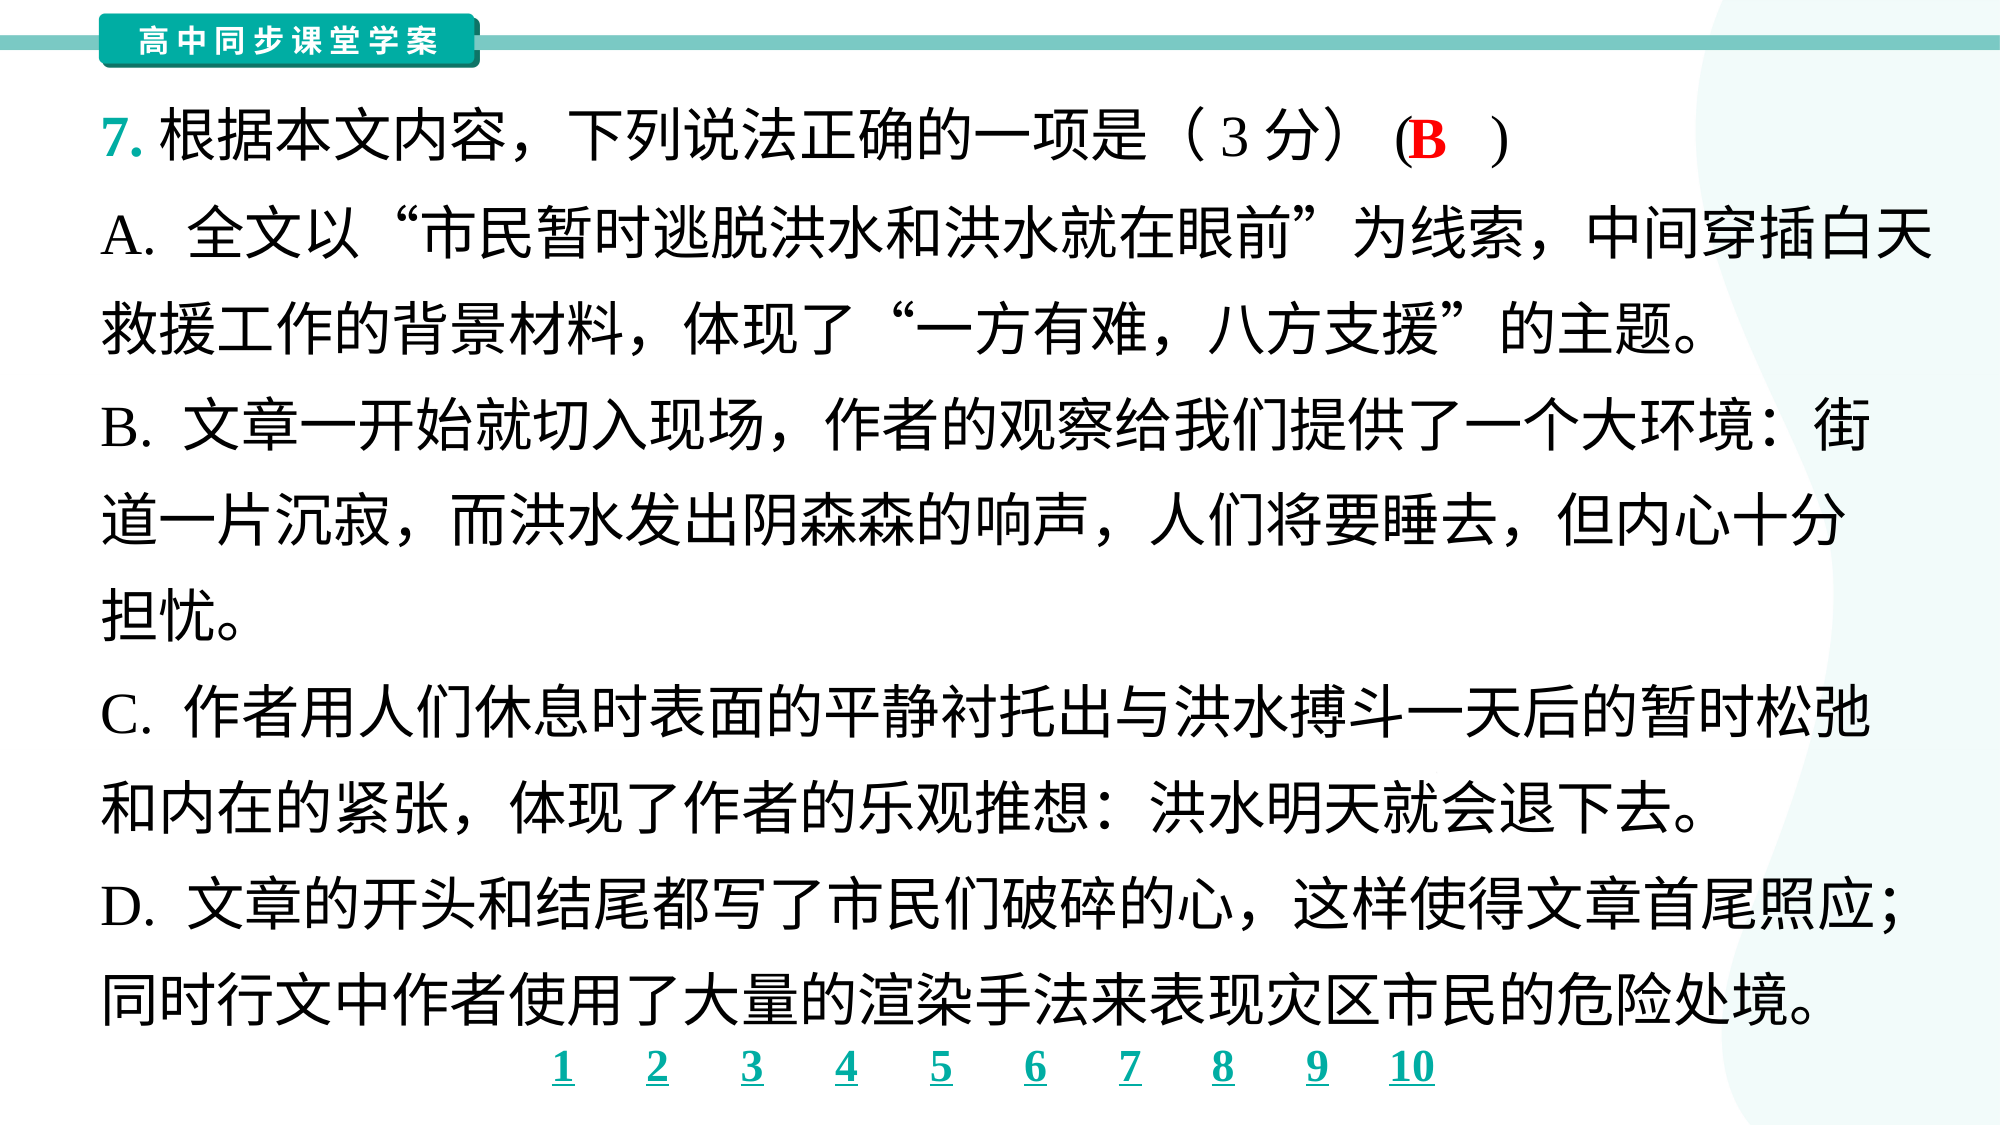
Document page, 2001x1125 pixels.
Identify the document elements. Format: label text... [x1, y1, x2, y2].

text_box A. 全文以“市民暂时逃脱洪水和洪水就在眼前”为线索，中间穿插白天 救援工作的背景材料，体现了“一方有难，八方支援”的主题。 B. 文章一开始就切入现场，作者的观察给我们提供了一个大环境：街 道一片沉寂，而洪水发出阴森森的响声，人们将要睡去，但内心十分 担忧。 C. 作者用人们休息时表面的平静衬托出与洪水搏斗一天后的暂时松弛 和内在的紧张，体现了作者的乐观推想：洪水明天就会退下去。 D. 文章的开头和结尾都写了市民们破碎的心，这样使得文章首尾照应； 同时行文中作者使用了大量的渲染手法来表现灾区市民的危险处境。 [100, 170, 1899, 1033]
picture [0, 0, 2000, 1125]
text_box 7.根据本文内容，下列说法正确的一项是（3分）( ) [100, 76, 1387, 169]
text_box 7.根据本文内容，下列说法正确的一项是（3分）( ) [1469, 76, 1899, 169]
text_box B [1387, 76, 1469, 170]
